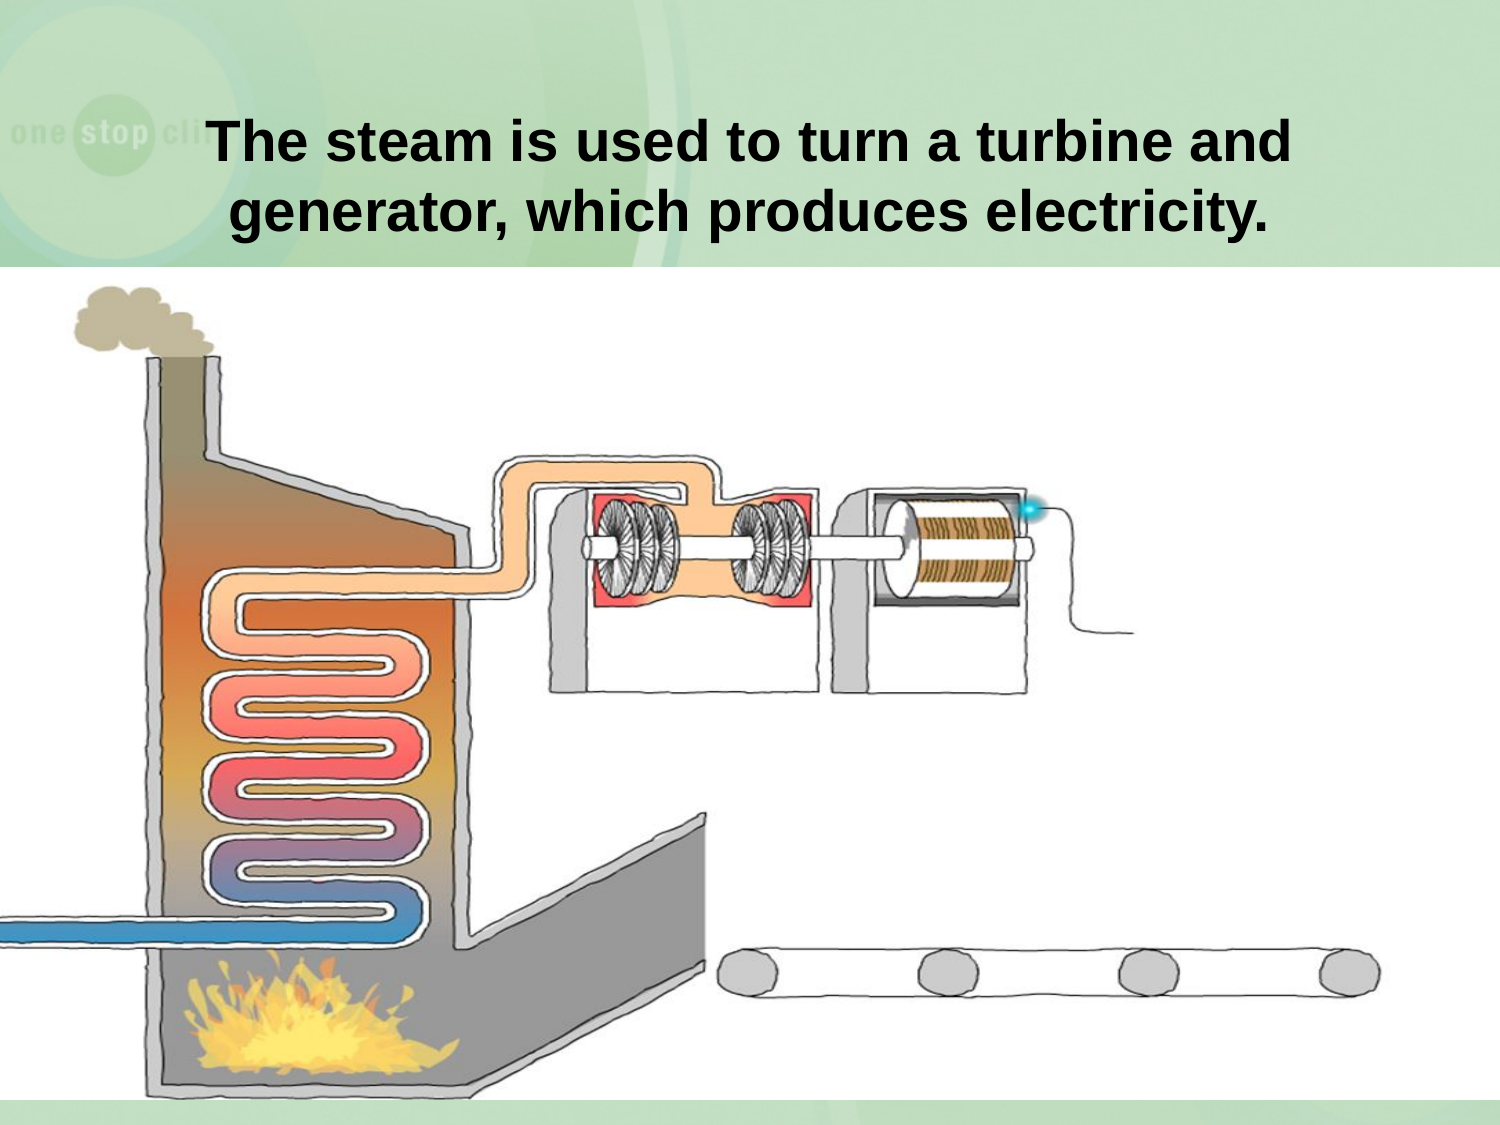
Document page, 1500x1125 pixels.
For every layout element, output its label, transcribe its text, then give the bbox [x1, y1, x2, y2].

picture [0, 0, 1500, 1125]
title The steam is used to turn a turbine and generator, which produces electricity. [75, 79, 1425, 265]
